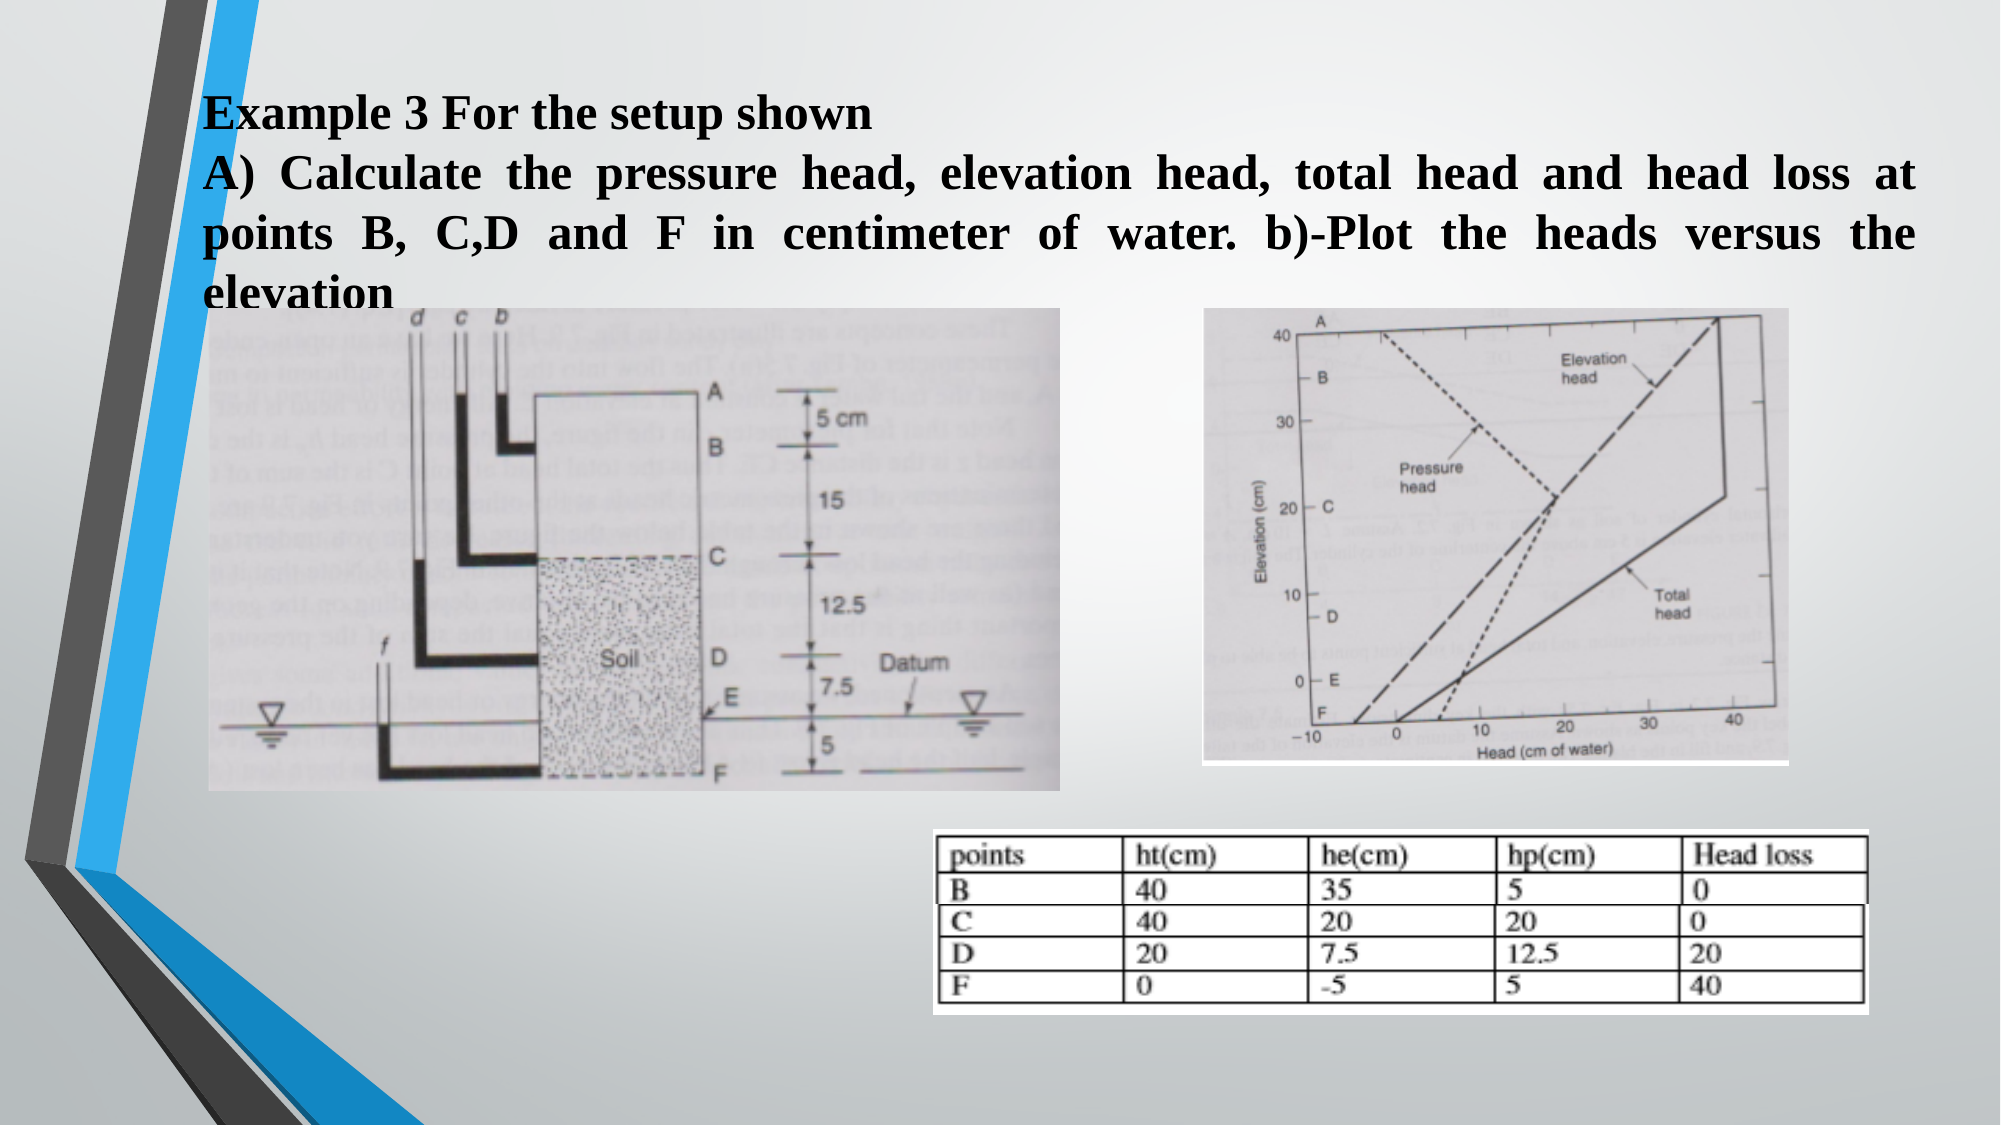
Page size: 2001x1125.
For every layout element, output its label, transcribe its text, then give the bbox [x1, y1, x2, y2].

picture [932, 829, 1870, 1015]
picture [208, 308, 1061, 791]
picture [1201, 308, 1790, 766]
text_box Example 3 For the setup shown A) Calculate the pressure head, elevation head, total head and head loss at points B, C,D and F in centimeter of water. b)-Plot the heads versus the elevation [187, 72, 1932, 327]
